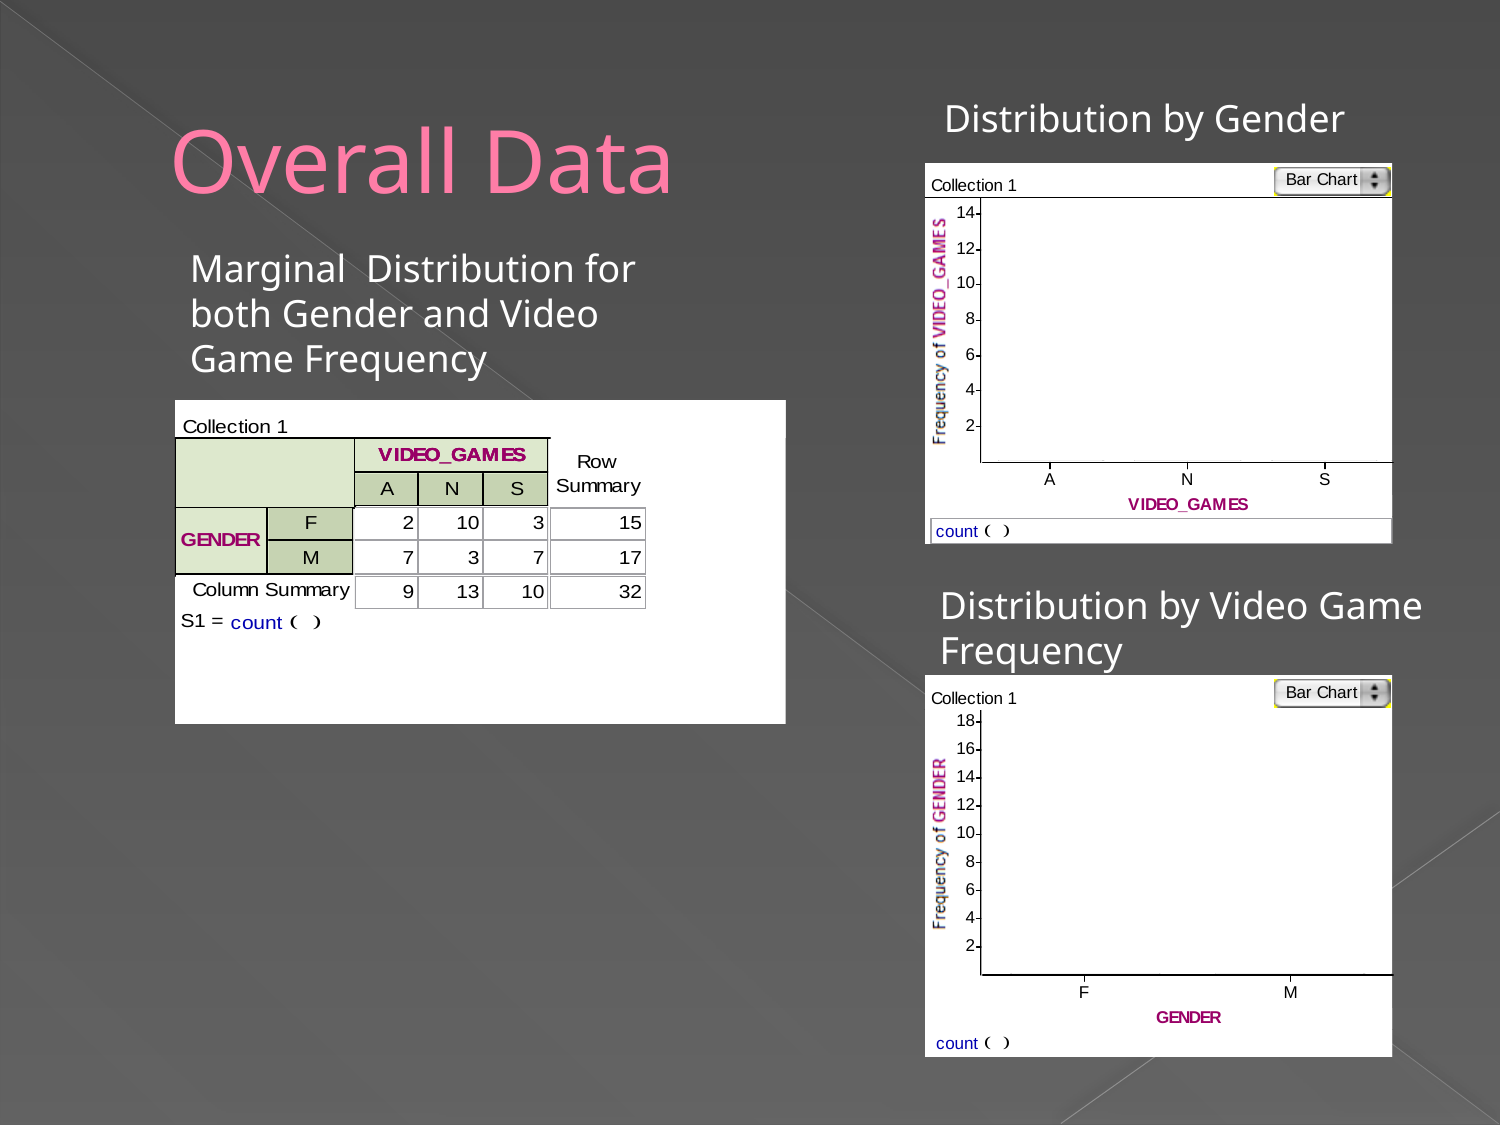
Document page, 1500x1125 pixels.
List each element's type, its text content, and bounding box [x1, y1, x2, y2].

title Overall Data [75, 43, 1425, 274]
picture [924, 674, 1394, 1058]
picture [174, 399, 788, 726]
text_box Marginal Distribution for both Gender and Video Game Frequency [174, 237, 675, 387]
picture [924, 162, 1394, 546]
text_box Distribution by Gender [929, 87, 1361, 148]
text_box Distribution by Video Game Frequency [924, 574, 1450, 680]
